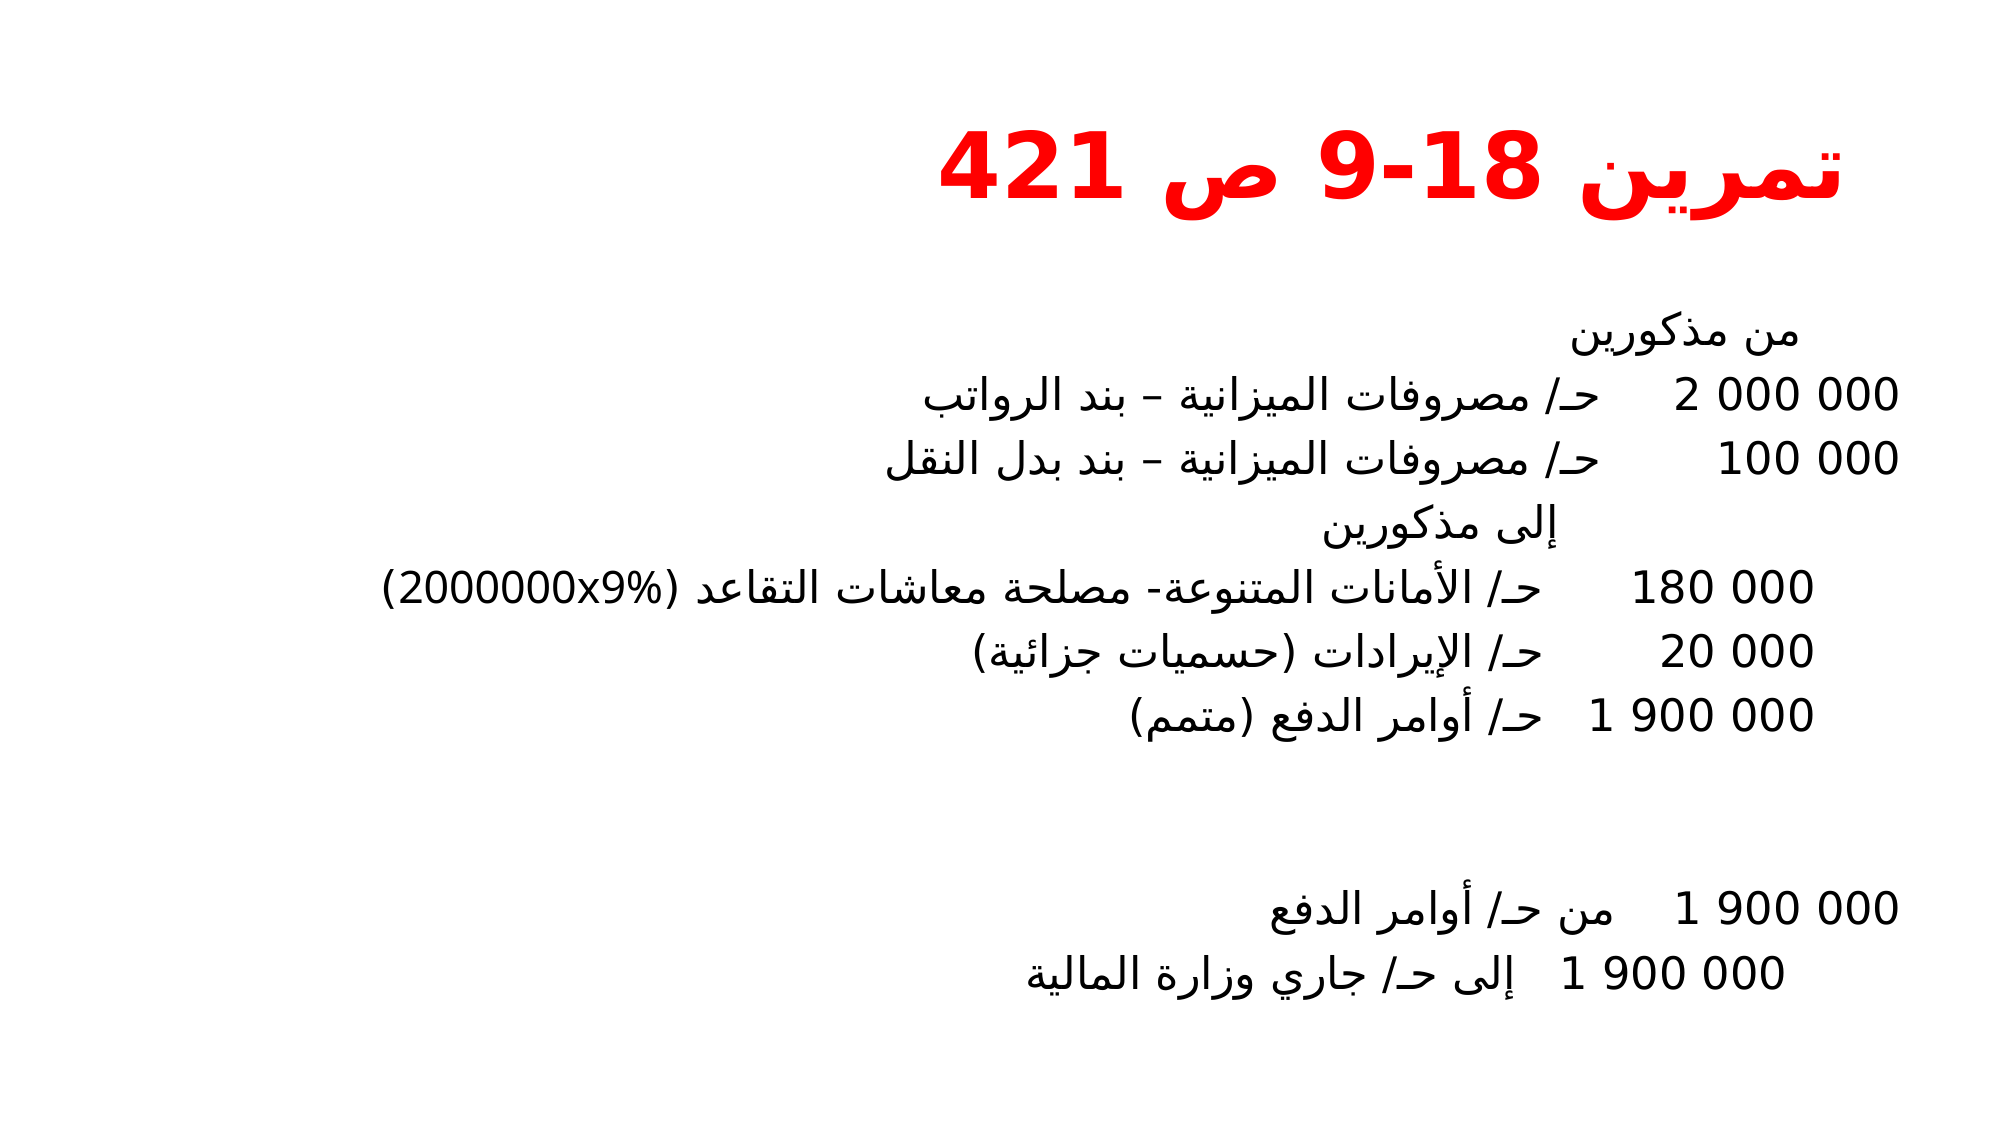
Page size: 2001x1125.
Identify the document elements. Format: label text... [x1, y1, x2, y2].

list من مذكورين 000 000 2 حـ/ مصروفات الميزانية – بند الرواتب 000 100 حـ/ مصروفات الميزانية – بند بدل النقل إلى مذكورين 000 180 حـ/ الأمانات المتنوعة- مصلحة معاشات التقاعد (2000000x9%) 000 20 حـ/ الإيرادات (حسميات جزائية) 000 900 1 حـ/ أوامر الدفع (متمم) 000 900 1 من حـ/ أوامر الدفع 000 900 1 إلى حـ/ جاري وزارة المالية [60, 299, 1917, 1014]
title تمرين 18-9 ص 421 [137, 59, 1863, 278]
